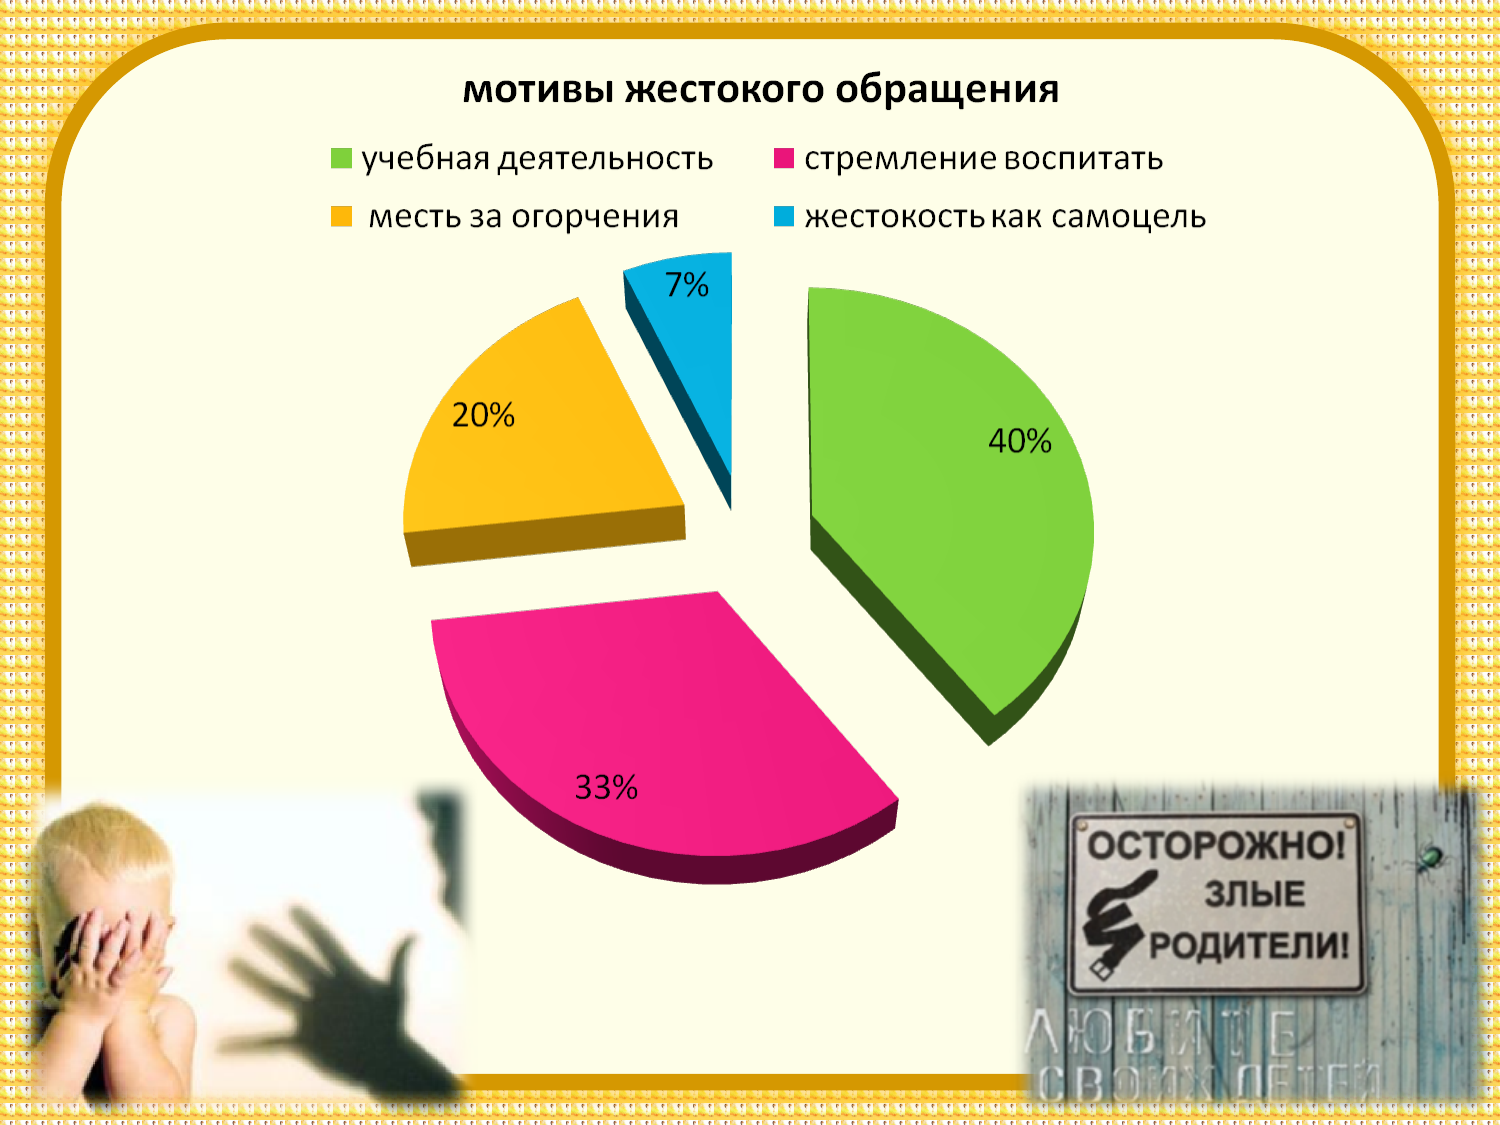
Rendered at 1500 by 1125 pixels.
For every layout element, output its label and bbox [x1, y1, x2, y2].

text_box [150, 35, 1373, 974]
picture [0, 0, 1500, 1125]
